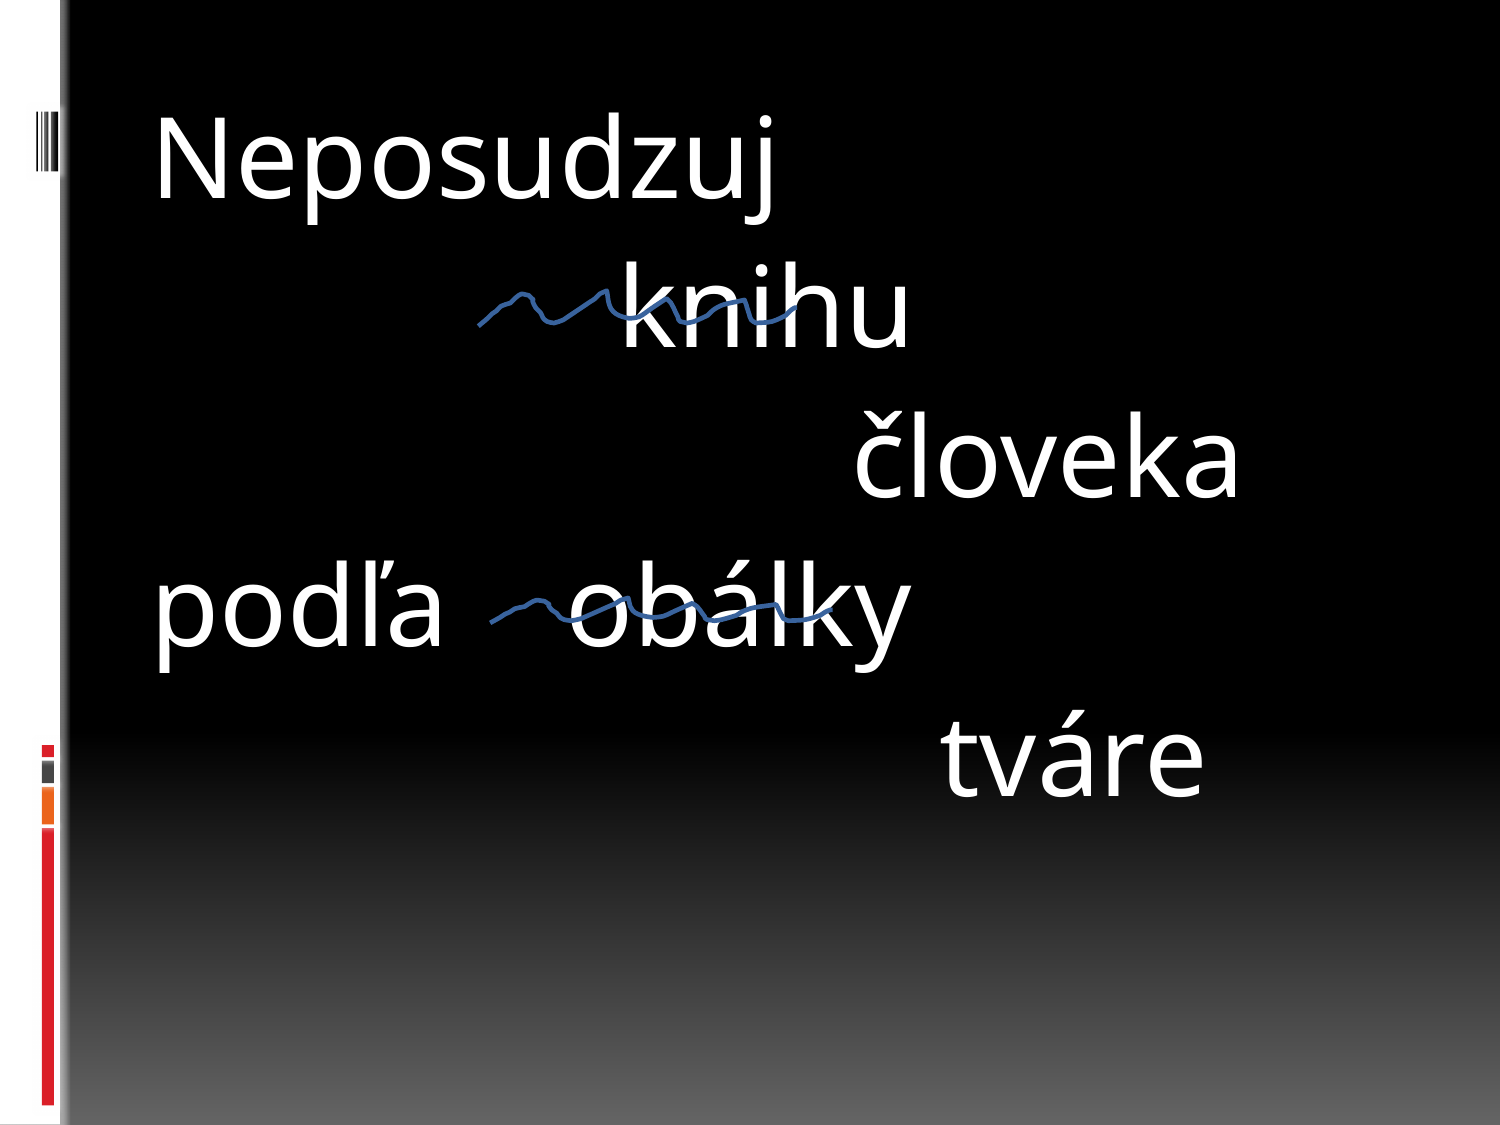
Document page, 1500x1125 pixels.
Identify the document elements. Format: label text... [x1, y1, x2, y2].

text_box [489, 596, 833, 624]
text_box [477, 289, 798, 327]
list Neposudzuj knihu človeka podľa obálky tváre [123, 78, 1399, 1031]
